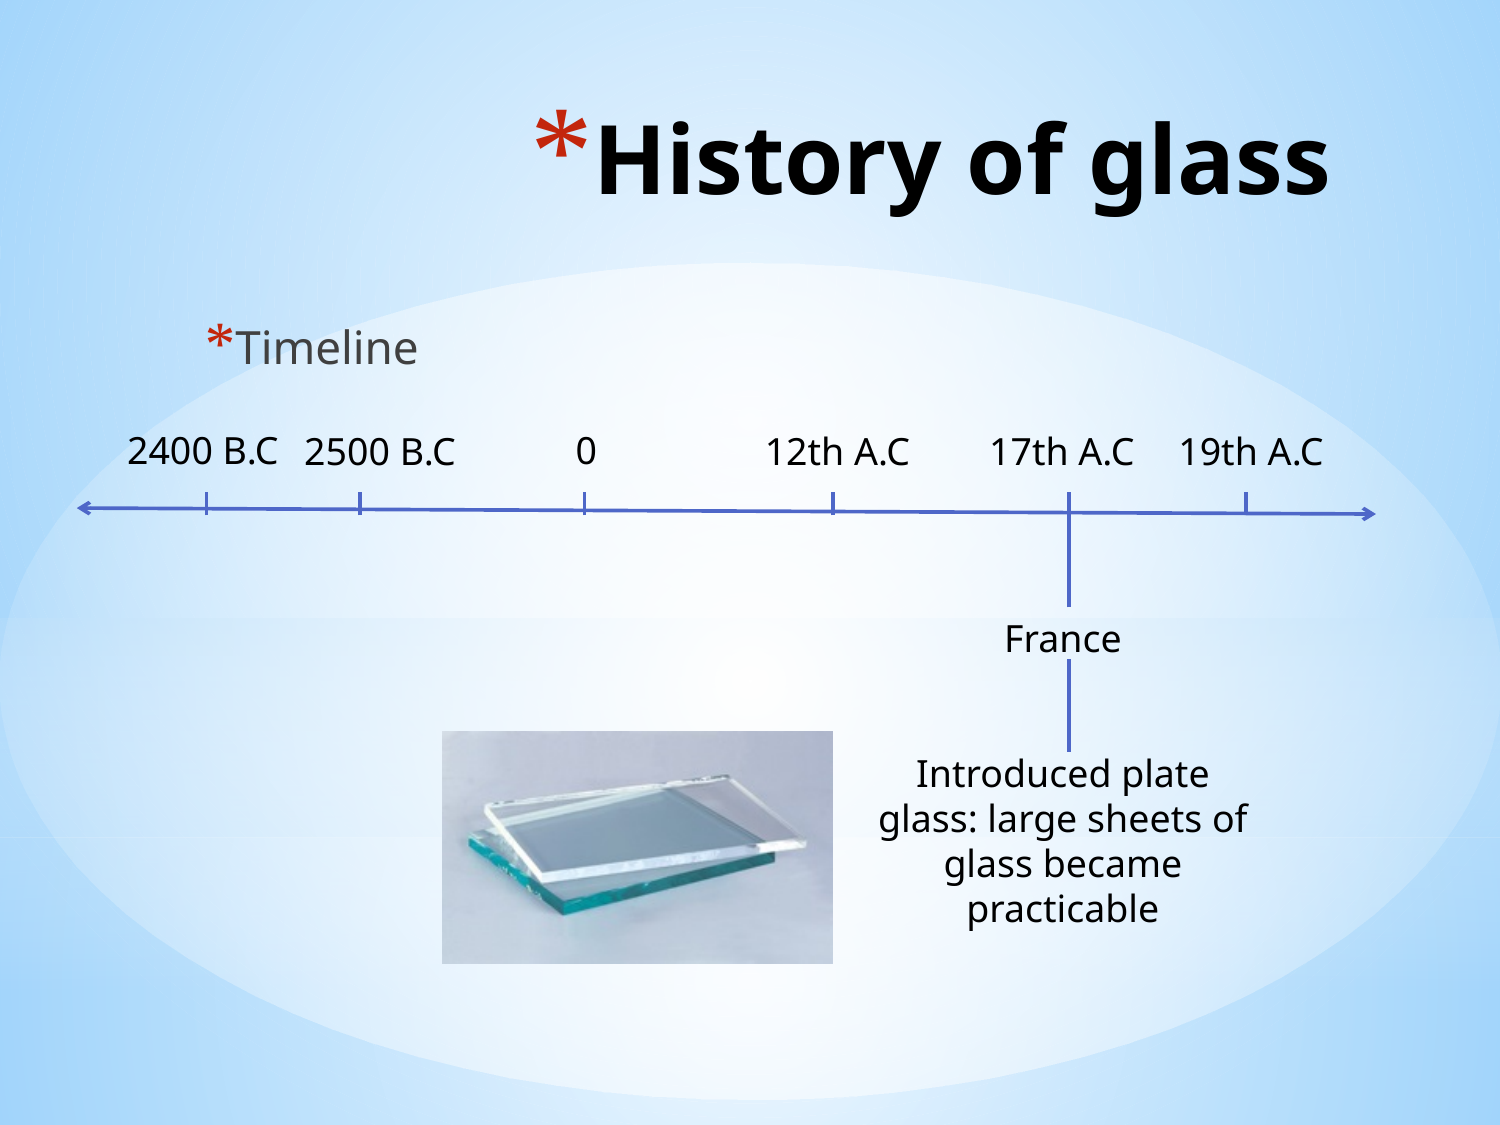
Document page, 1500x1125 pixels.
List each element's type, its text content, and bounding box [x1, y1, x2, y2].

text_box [1074, 507, 1241, 515]
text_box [589, 507, 827, 515]
text_box 19th A.C [1164, 420, 1353, 481]
picture [441, 730, 834, 965]
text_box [837, 507, 1063, 515]
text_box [76, 507, 201, 515]
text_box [365, 507, 579, 515]
text_box 0 [560, 419, 750, 479]
text_box 17th A.C [974, 420, 1164, 481]
text_box France Introduced plate glass: large sheets of glass became practicable [856, 607, 1270, 937]
text_box 2400 B.C [112, 419, 302, 479]
text_box 12th A.C [750, 420, 939, 481]
text_box 2500 B.C [289, 420, 479, 481]
title History of glass [277, 91, 1346, 279]
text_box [1251, 507, 1377, 515]
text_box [211, 507, 355, 515]
text_box Timeline [183, 311, 561, 421]
